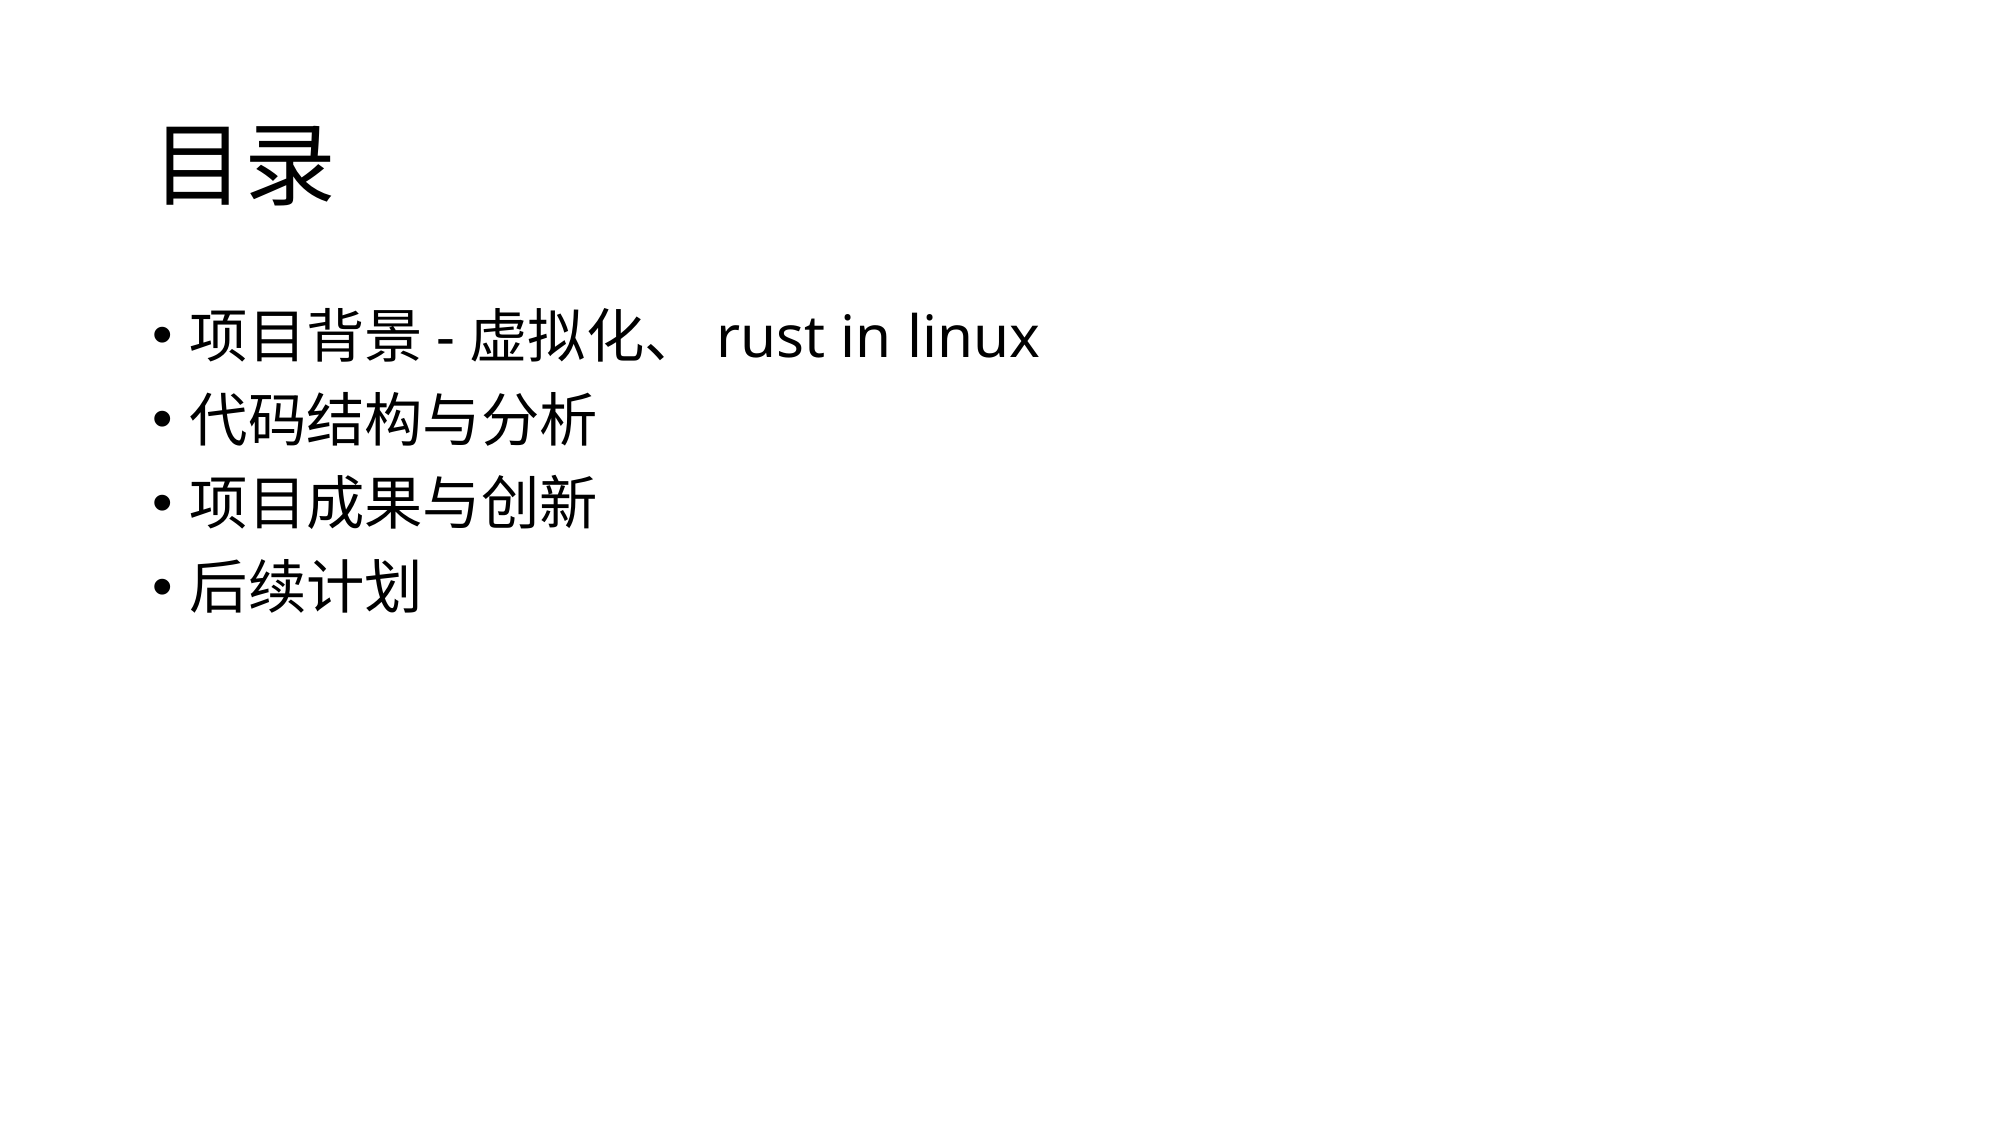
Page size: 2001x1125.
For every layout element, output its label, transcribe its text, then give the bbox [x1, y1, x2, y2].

title 目录 [137, 59, 1863, 278]
list 项目背景-虚拟化、rust in linux 代码结构与分析 项目成果与创新 后续计划 [137, 299, 1863, 1014]
